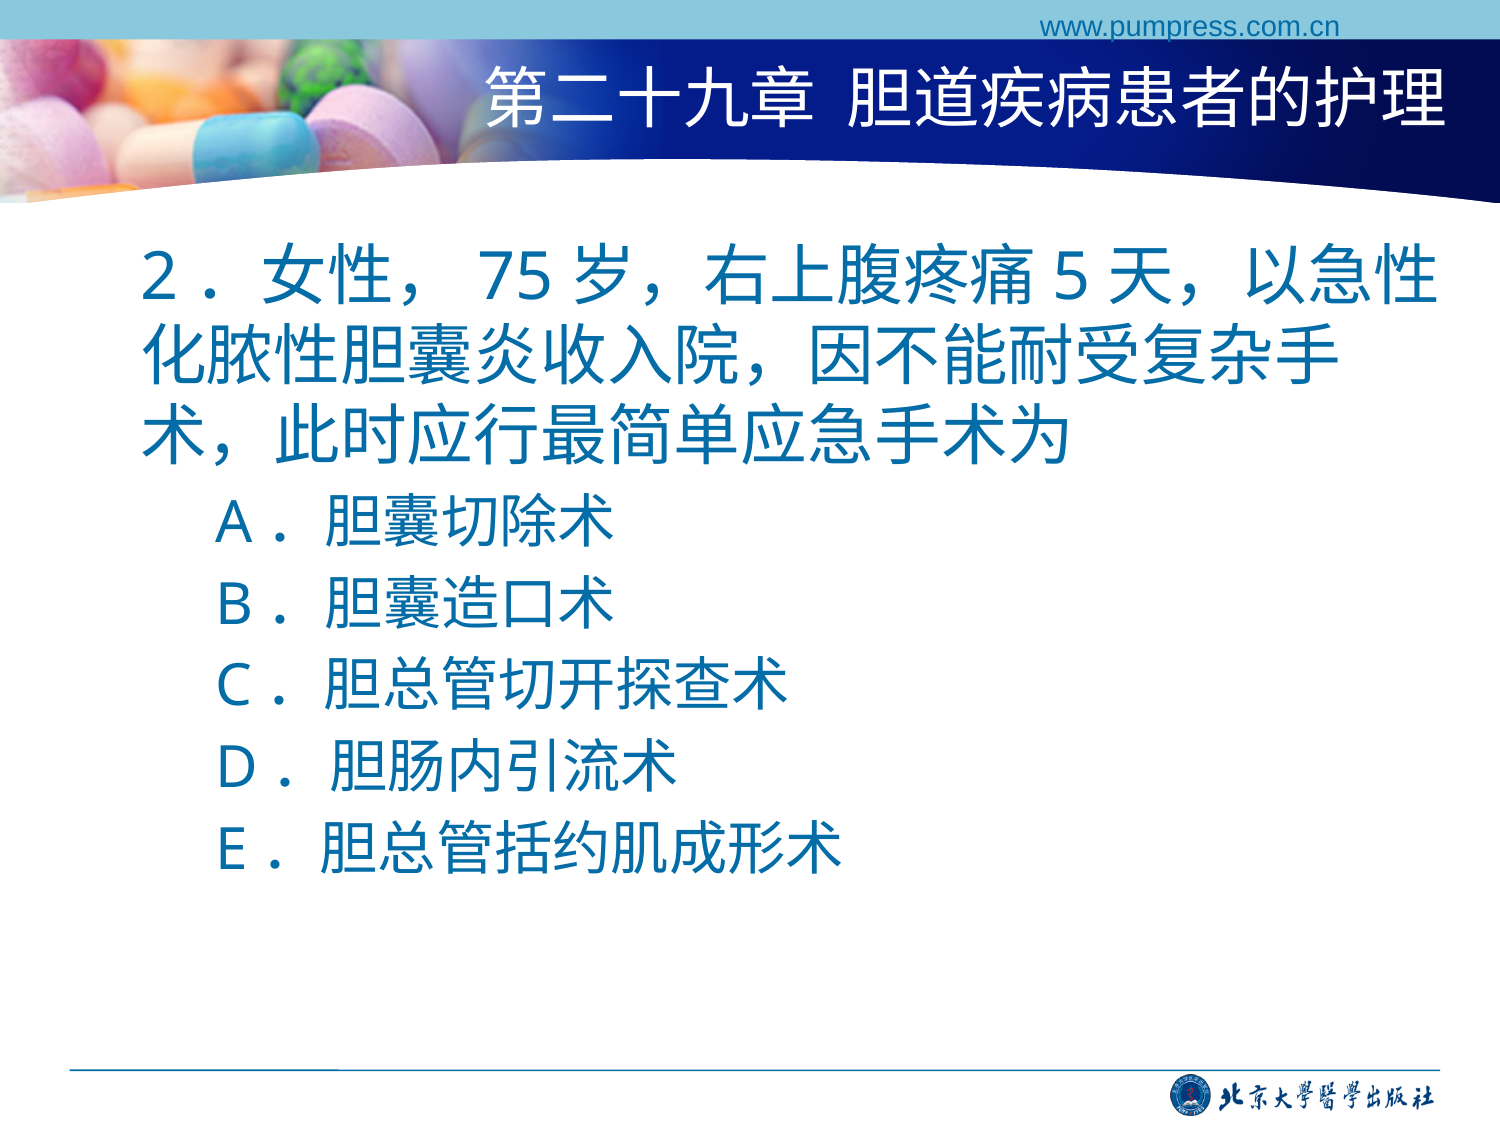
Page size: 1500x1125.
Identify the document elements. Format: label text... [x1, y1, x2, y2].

list 2．女性，75岁，右上腹疼痛5天，以急性化脓性胆囊炎收入院，因不能耐受复杂手术，此时应行最简单应急手术为 A．胆囊切除术 B．胆囊造口术 C．胆总管切开探查术 D．胆肠内引流术 E．胆总管括约肌成形术 [49, 224, 1463, 1026]
title 第二十九章 胆道疾病患者的护理 [137, 49, 1463, 143]
slide_number www.pumpress.com.cn [1025, 0, 1463, 38]
picture [1170, 1074, 1436, 1118]
picture [0, 40, 1500, 203]
